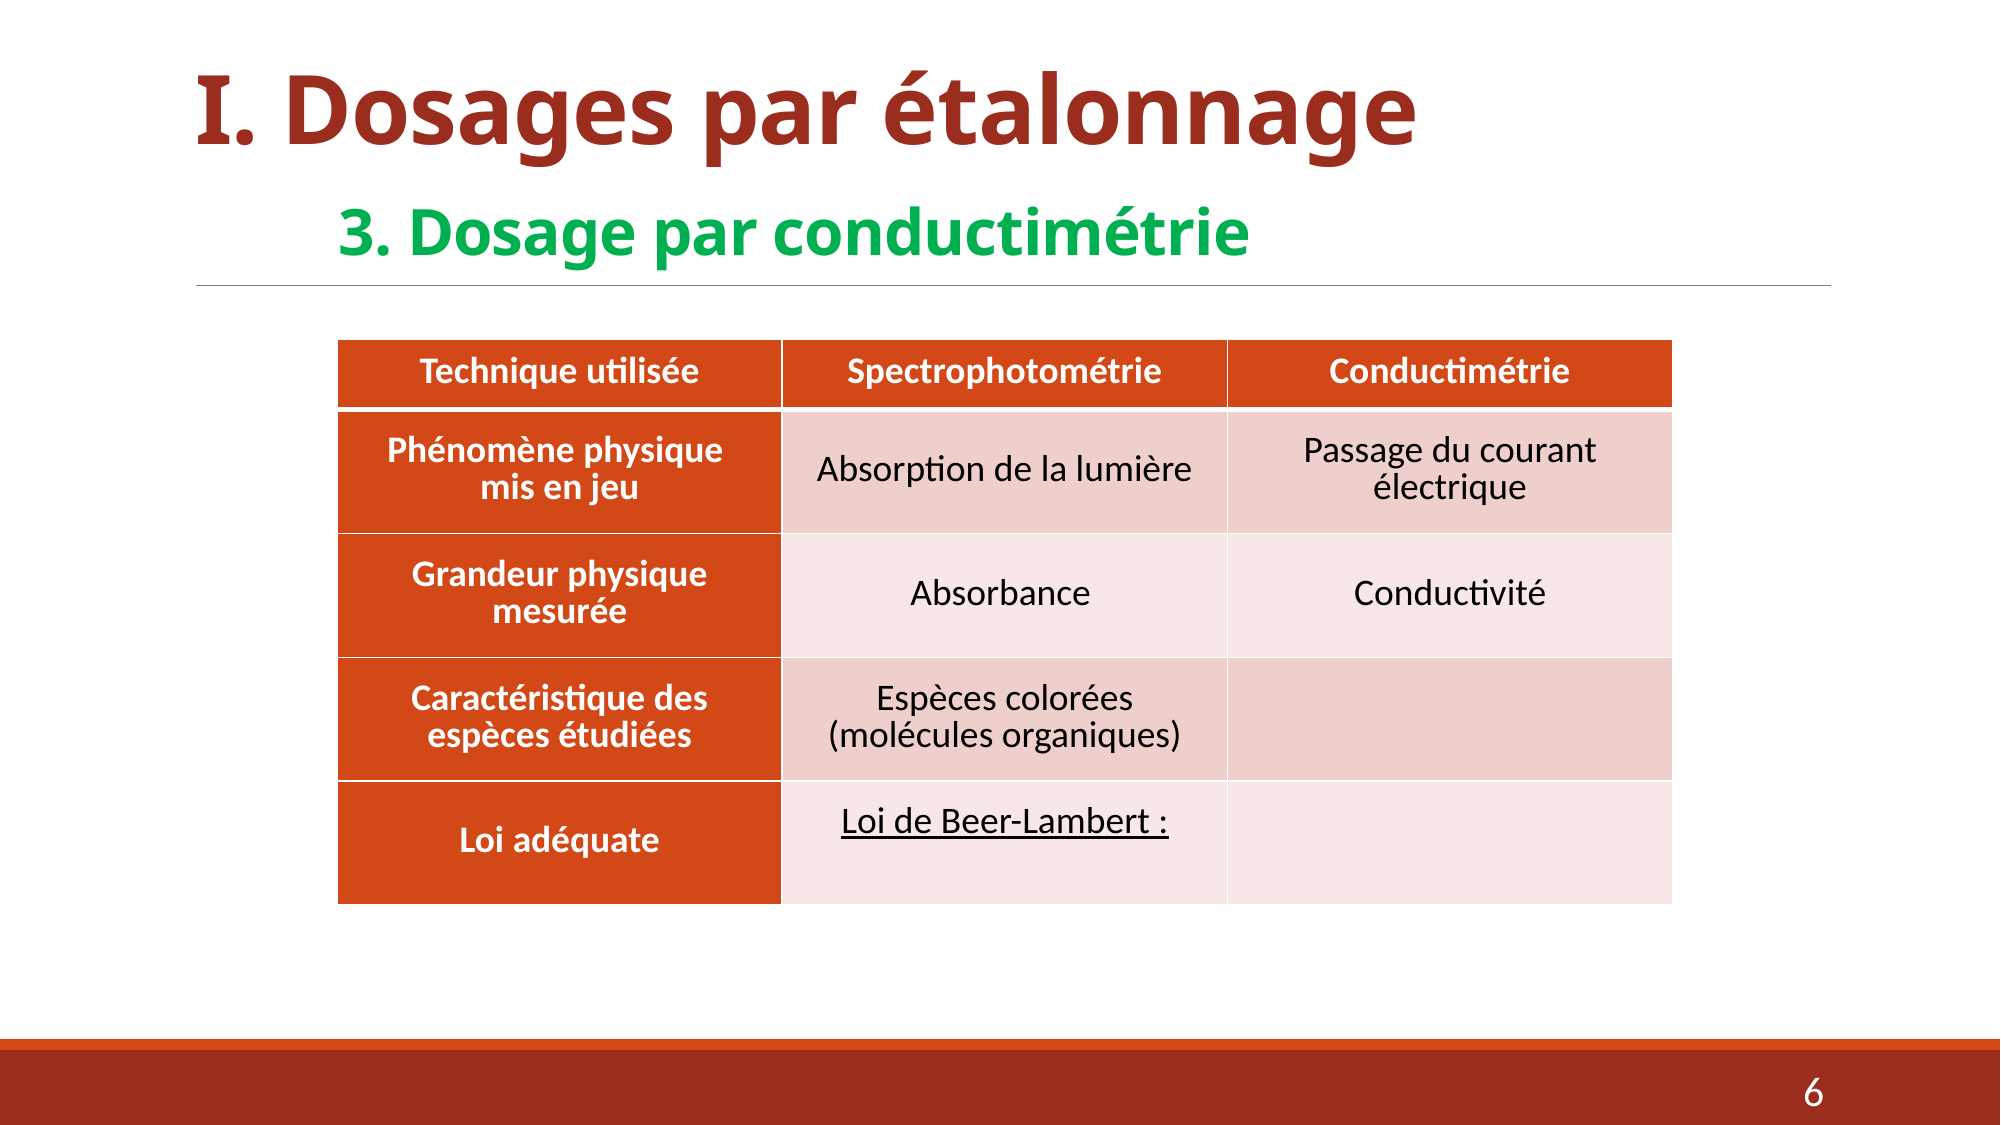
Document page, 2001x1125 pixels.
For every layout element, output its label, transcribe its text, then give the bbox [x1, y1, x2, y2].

slide_number 6 [1624, 1059, 1840, 1120]
title I. Dosages par étalonnage 3. Dosage par conductimétrie [180, 47, 1830, 285]
